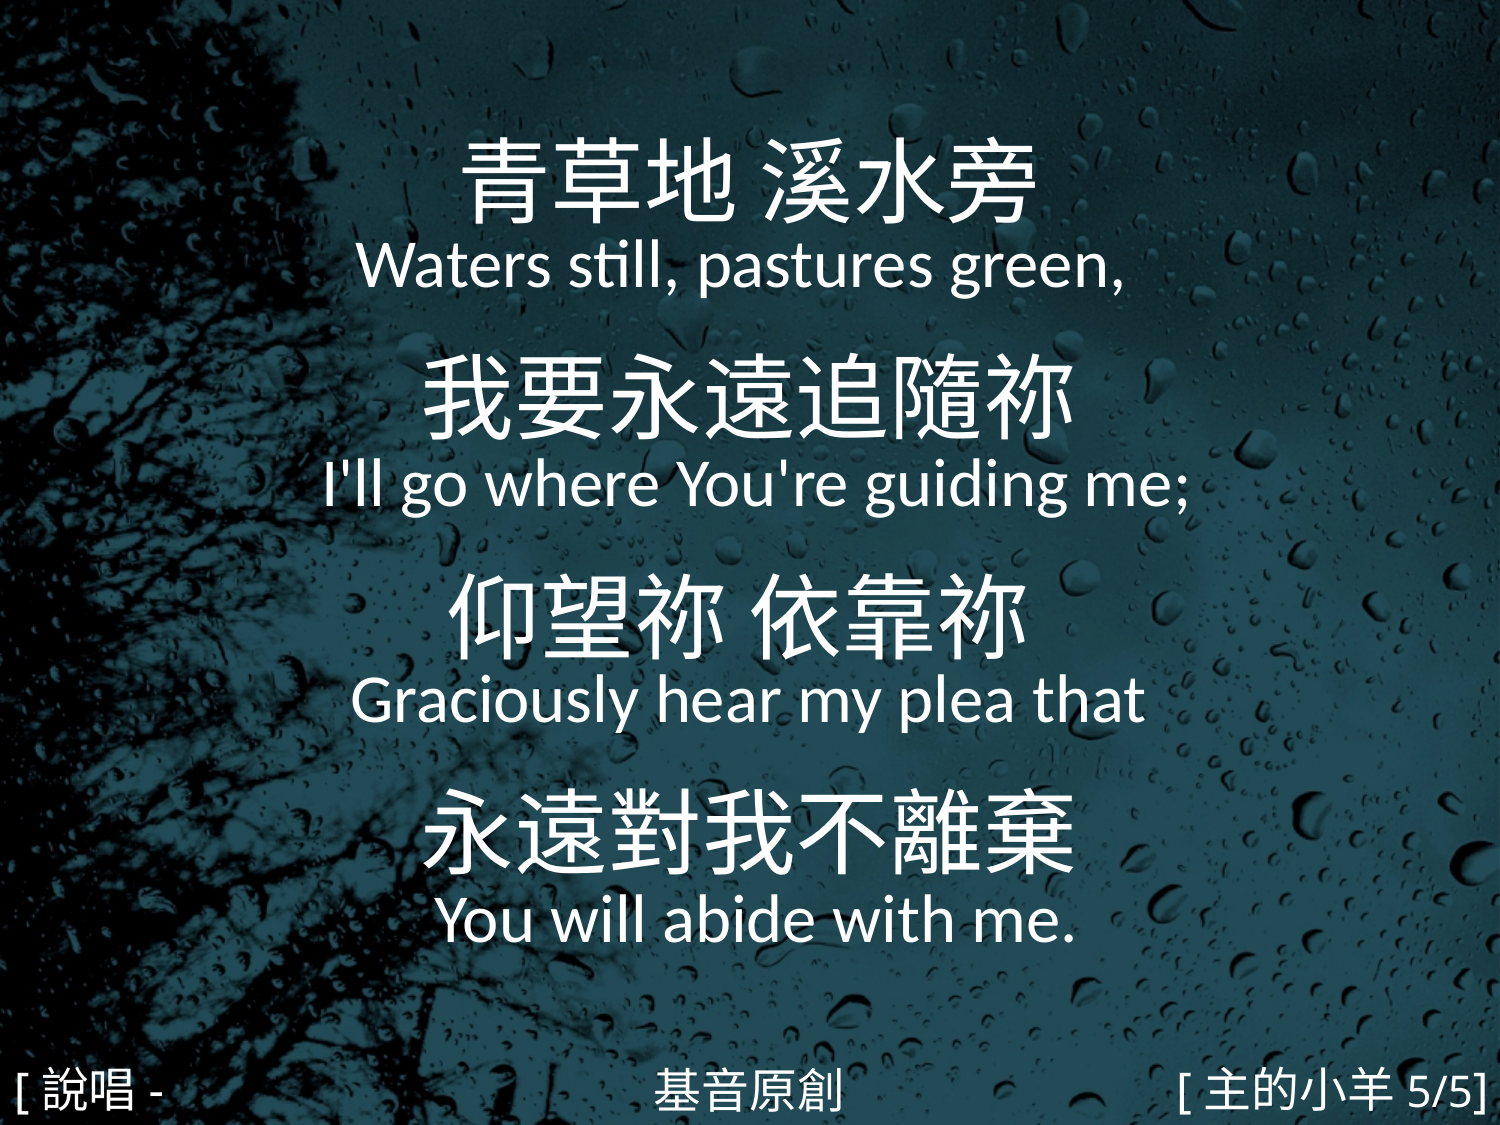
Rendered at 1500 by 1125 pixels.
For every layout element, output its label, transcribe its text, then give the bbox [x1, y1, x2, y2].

text_box 基音原創 [0, 1053, 1500, 1125]
text_box 青草地 溪水旁 Waters still, pastures green, 我要永遠追隨祢 I'll go where You're guiding me; 仰望祢 依靠祢 Graciously hear my plea that 永遠對我不離棄 You will abide with me. [0, 137, 1499, 1041]
picture [0, 0, 1500, 1053]
